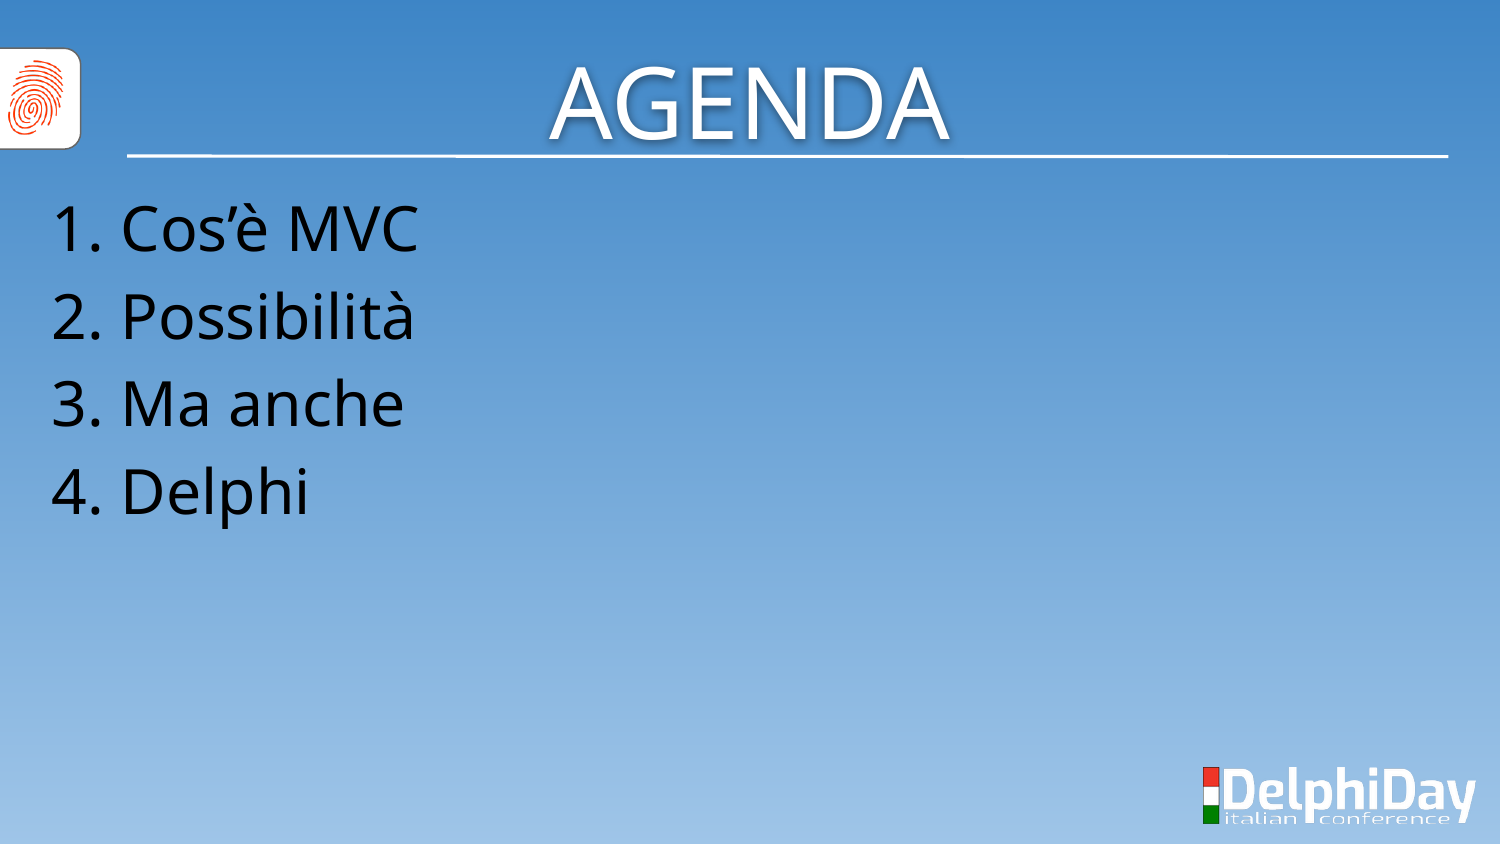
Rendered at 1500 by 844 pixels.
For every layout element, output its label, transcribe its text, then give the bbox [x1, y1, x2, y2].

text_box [0, 47, 81, 150]
title AGENDA [75, 33, 1425, 174]
list Cos’è MVC Possibilità Ma anche Delphi [30, 174, 1464, 808]
picture [1203, 767, 1476, 824]
